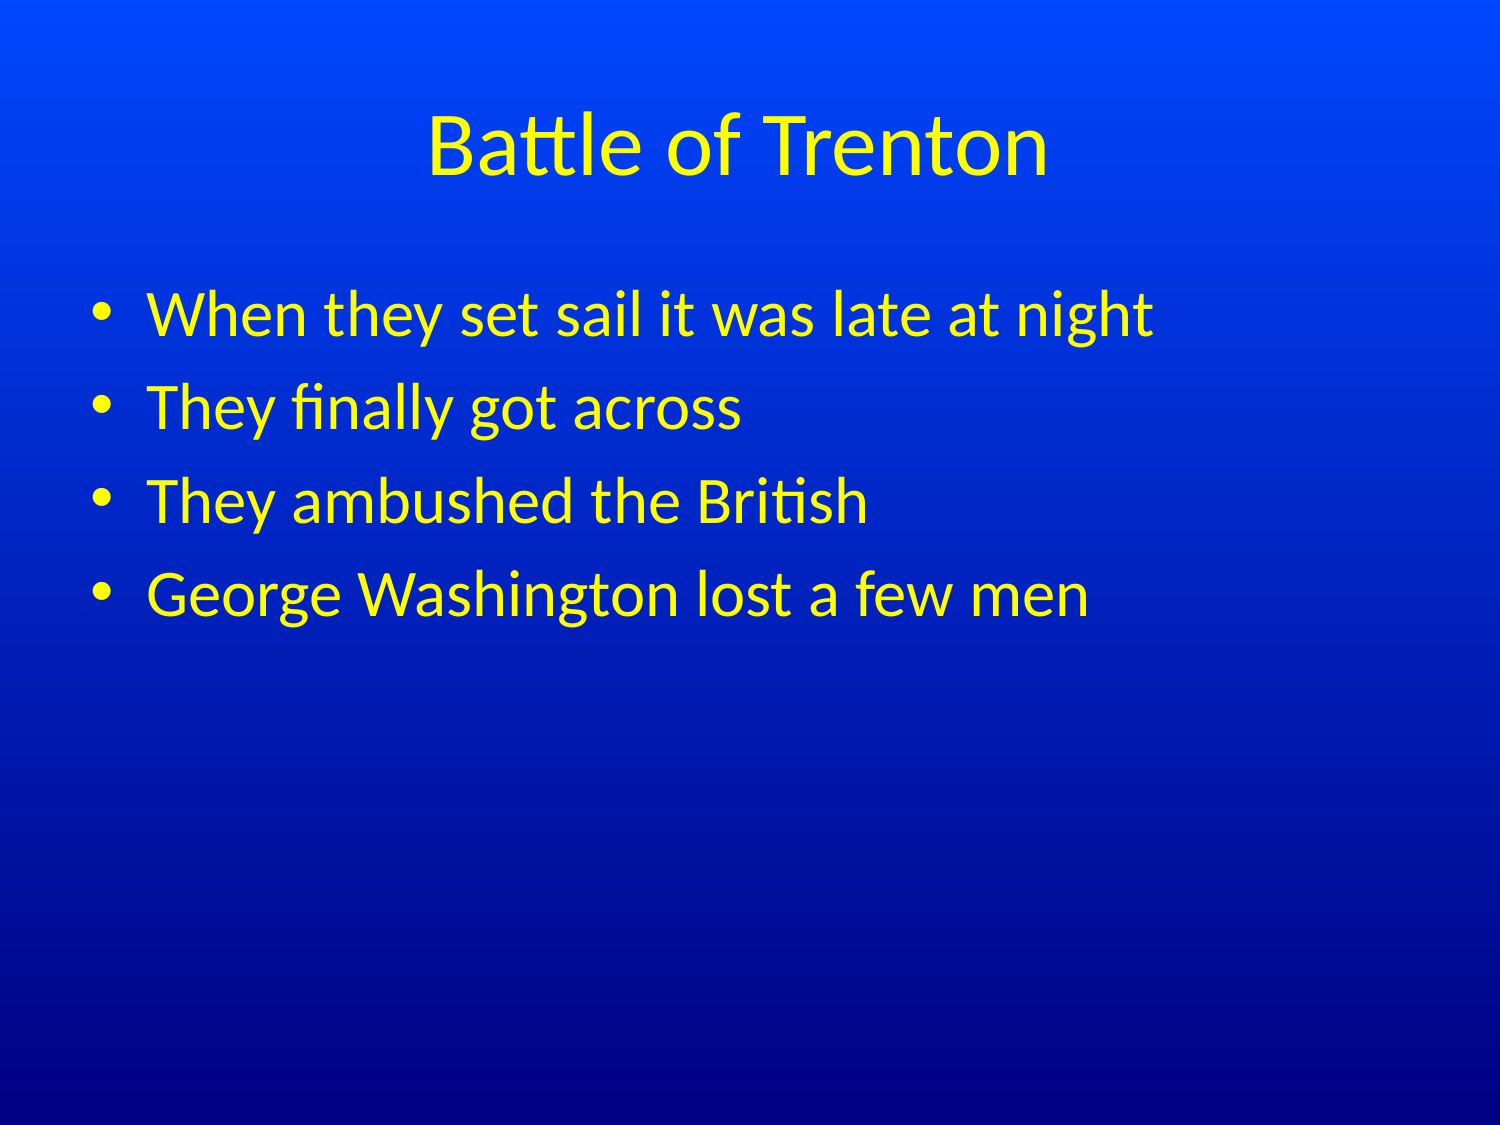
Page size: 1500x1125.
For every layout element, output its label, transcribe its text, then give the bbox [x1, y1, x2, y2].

title Battle of Trenton [74, 44, 1426, 233]
list When they set sail it was late at night They finally got across They ambushed the British George Washington lost a few men [74, 262, 1426, 1006]
